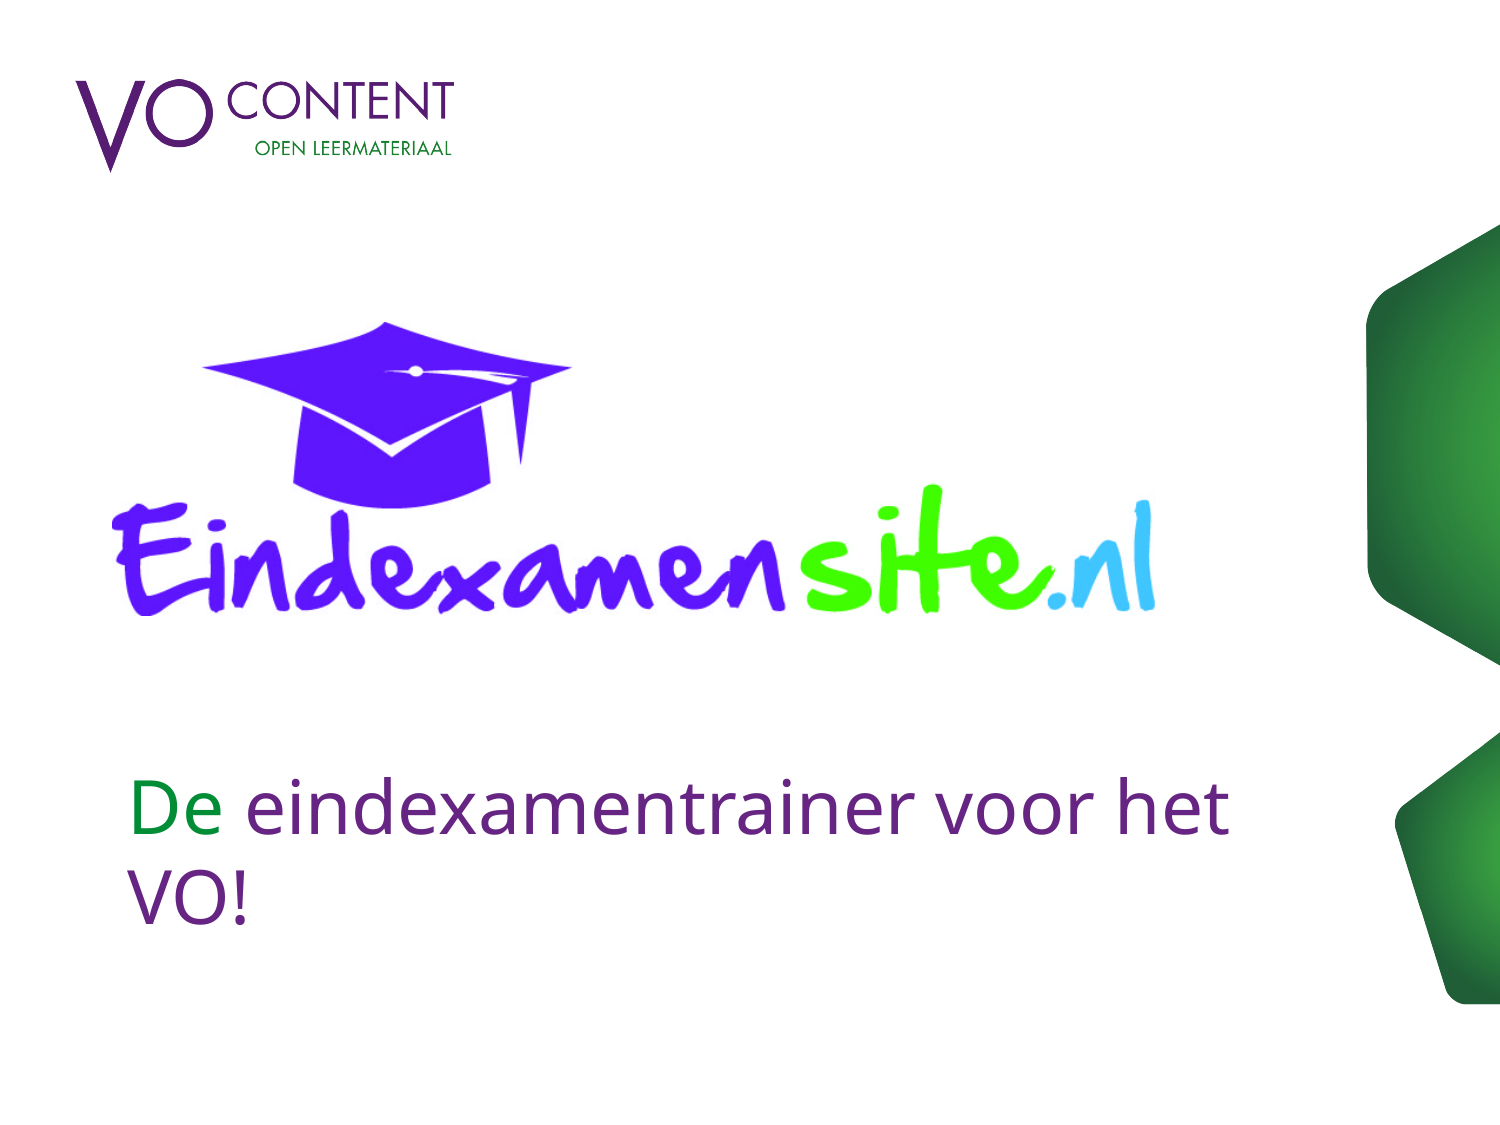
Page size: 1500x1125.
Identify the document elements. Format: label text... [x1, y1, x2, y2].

picture [1366, 222, 1500, 1005]
title De eindexamentrainer voor het VO! [112, 728, 1330, 970]
picture [75, 79, 454, 173]
picture [112, 322, 1156, 616]
